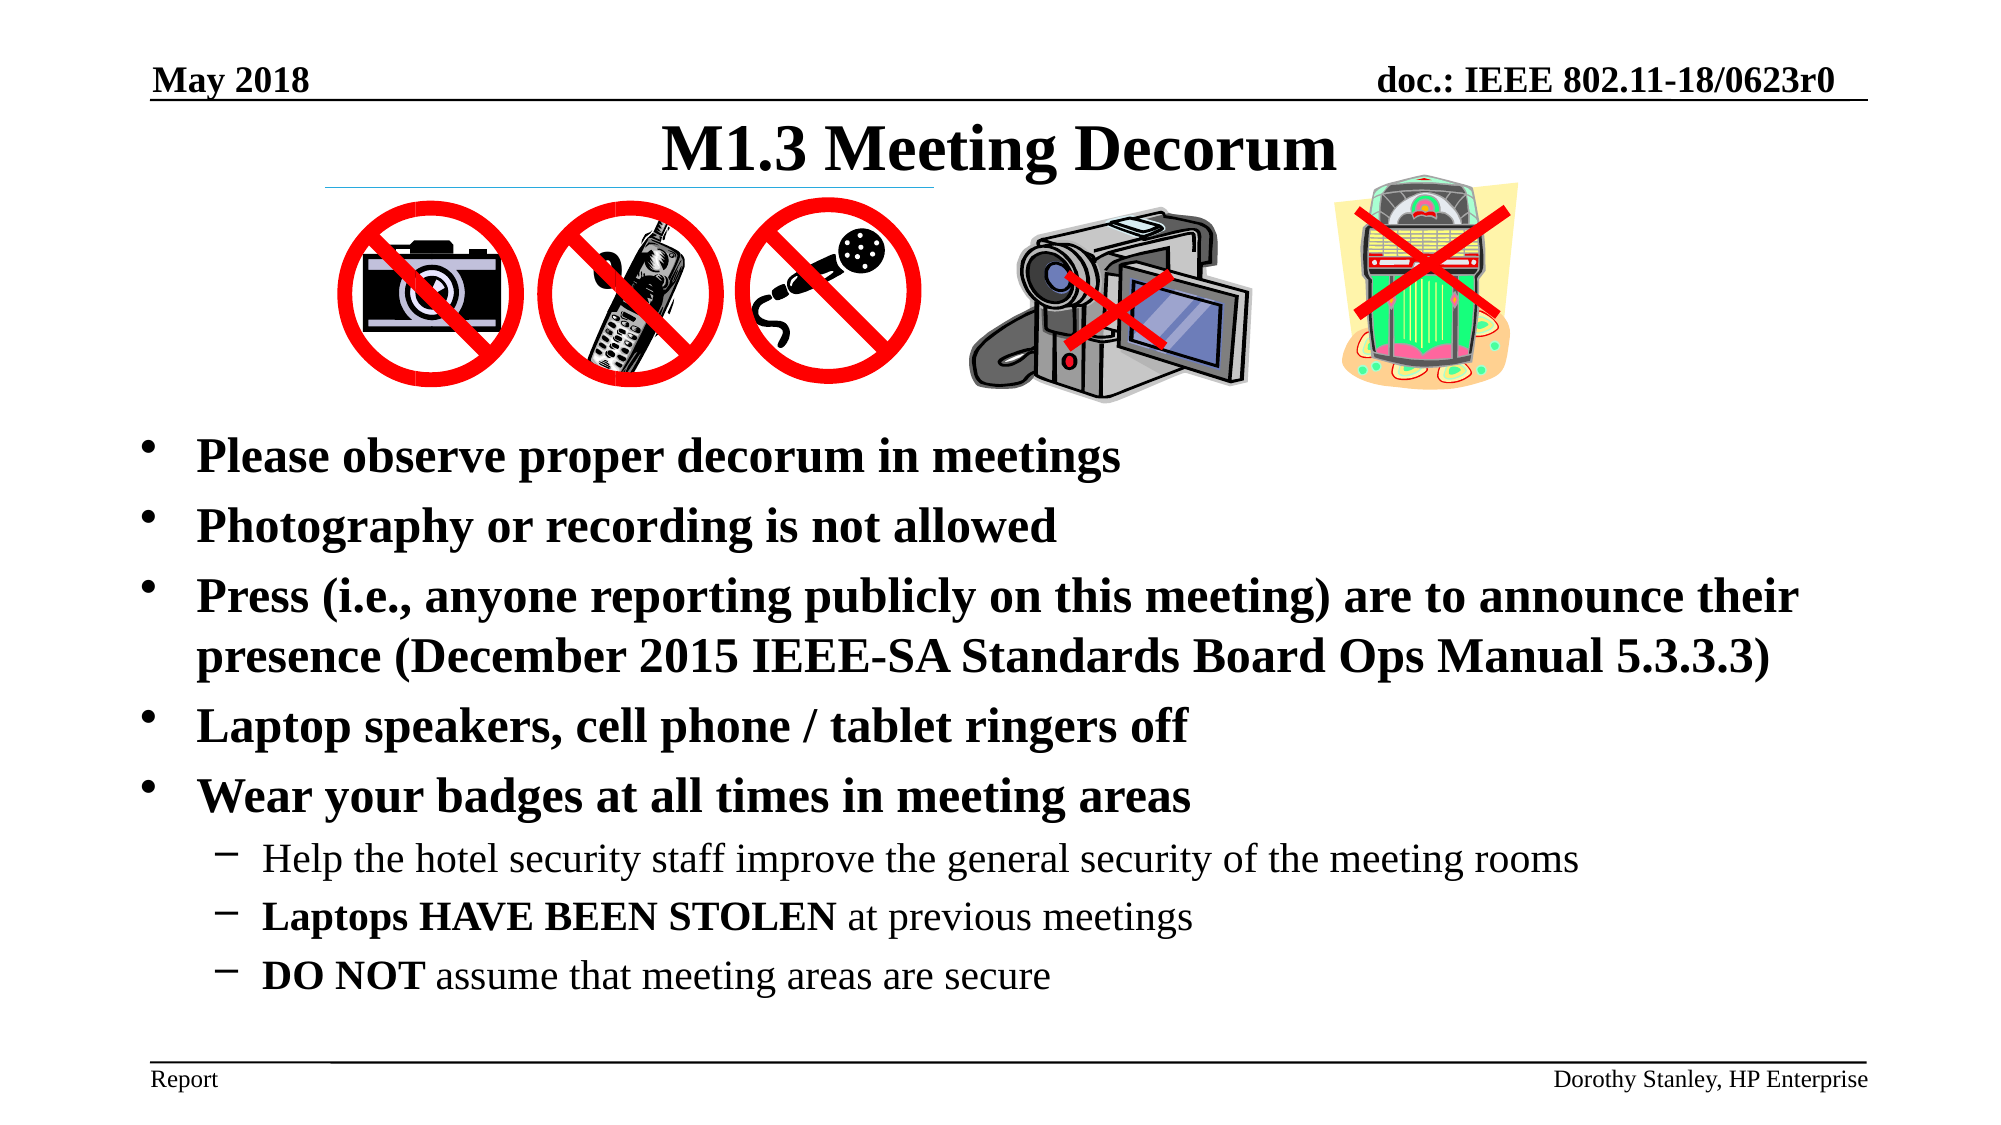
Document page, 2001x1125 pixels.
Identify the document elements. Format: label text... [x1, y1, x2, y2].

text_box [968, 206, 1253, 404]
list Please observe proper decorum in meetings Photography or recording is not allowed Press (i.e., anyone reporting publicly on this meeting) are to announce their presence (December 2015 IEEE-SA Standards Board Ops Manual 5.3.3.3) Laptop speakers, cell phone / tablet ringers off Wear your badges at all times in meeting areas Help the hotel security staff improve the general security of the meeting rooms Laptops HAVE BEEN STOLEN at previous meetings DO NOT assume that meeting areas are secure [125, 414, 1850, 1000]
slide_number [152, 54, 406, 101]
title M1.3 Meeting Decorum [150, 112, 1850, 175]
footer Dorothy Stanley, HP Enterprise [1512, 1061, 1869, 1093]
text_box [324, 187, 935, 388]
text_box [1333, 174, 1519, 390]
